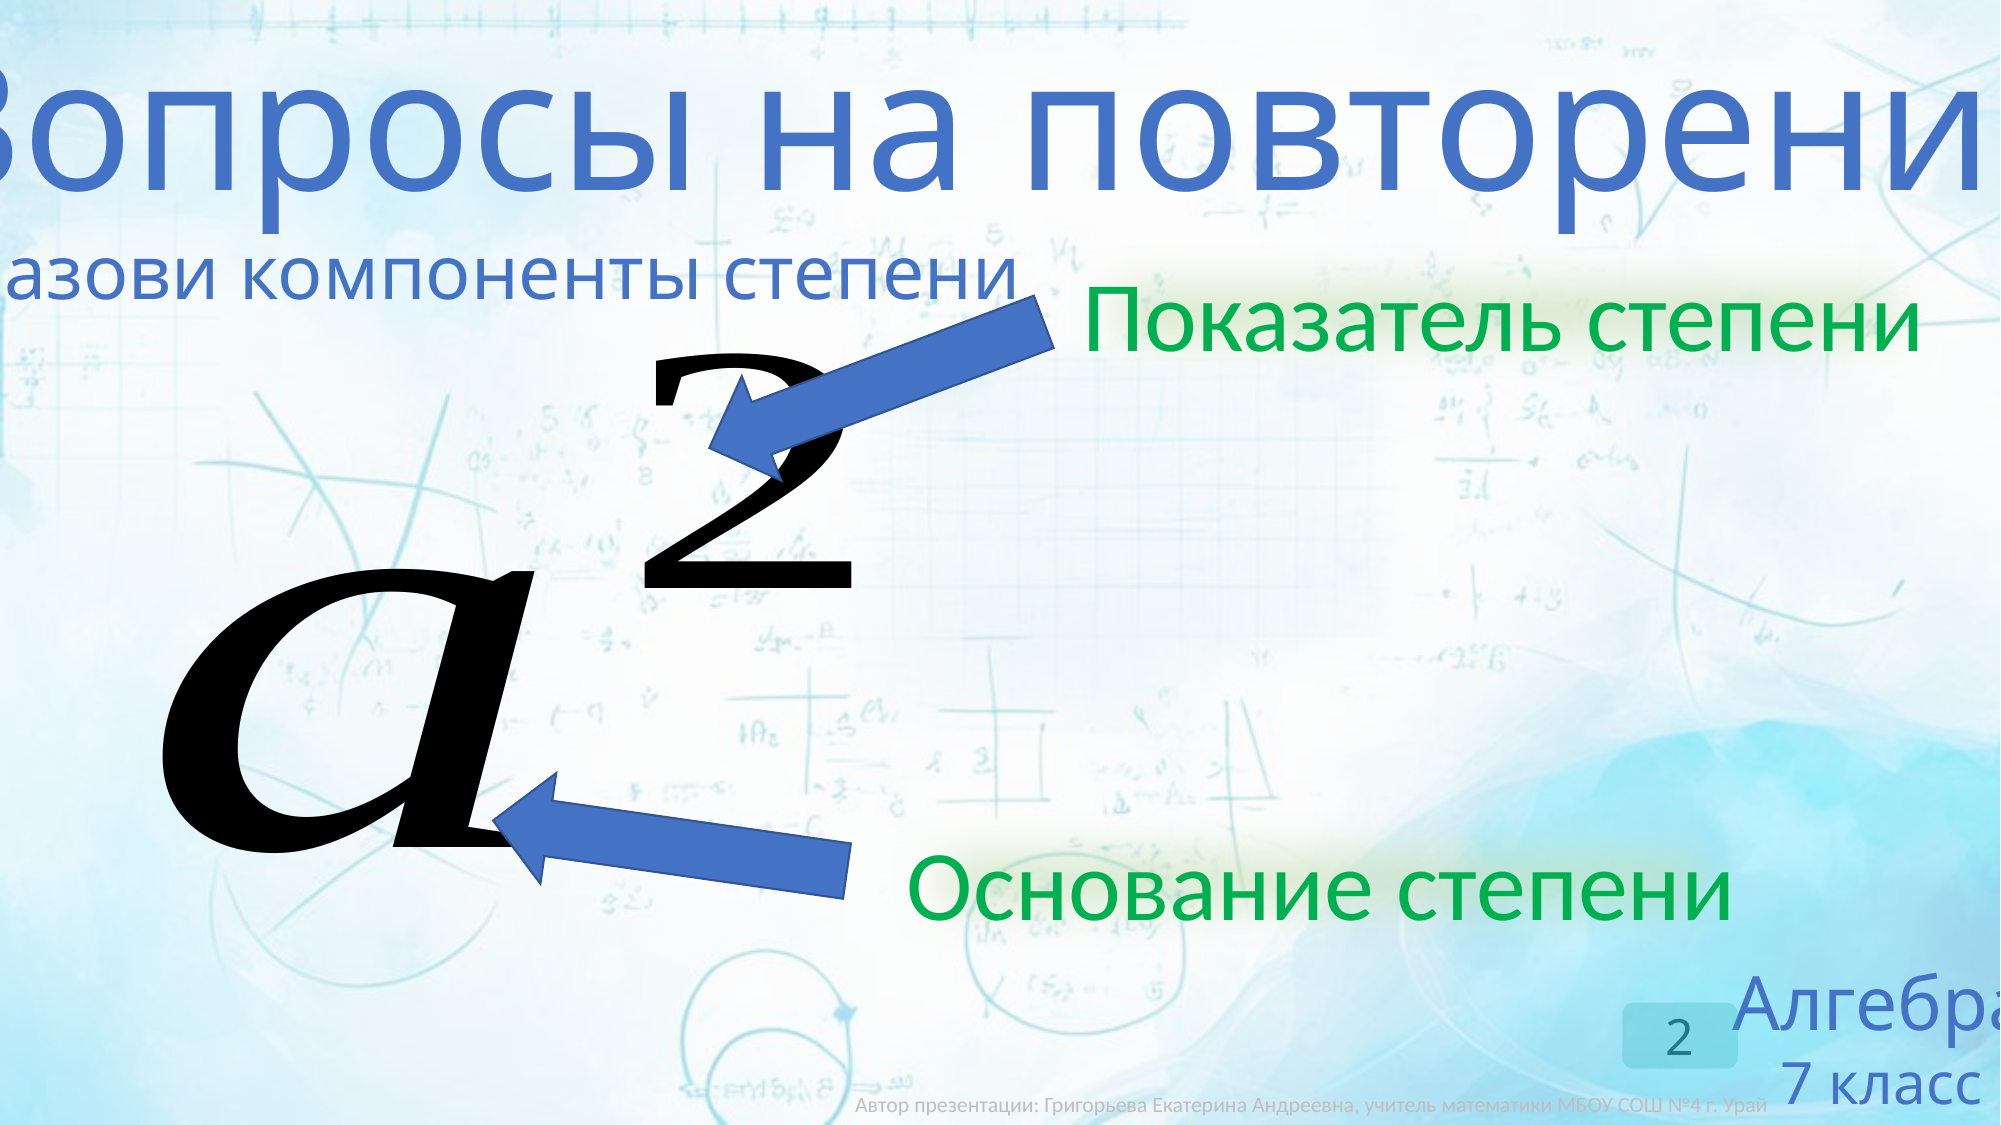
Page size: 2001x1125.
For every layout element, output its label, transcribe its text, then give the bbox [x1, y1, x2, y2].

text_box Вопросы на повторение [0, 0, 2000, 235]
text_box Алгебра 7 класс [1717, 948, 2000, 1124]
text_box Автор презентации: Григорьева Екатерина Андреевна, учитель математики МБОУ СОШ №4 г. Урай [840, 1083, 1790, 1125]
text_box [491, 770, 853, 900]
text_box 2 [1621, 1001, 1739, 1070]
text_box Назови компоненты степени [0, 216, 1037, 322]
text_box [707, 294, 1055, 483]
